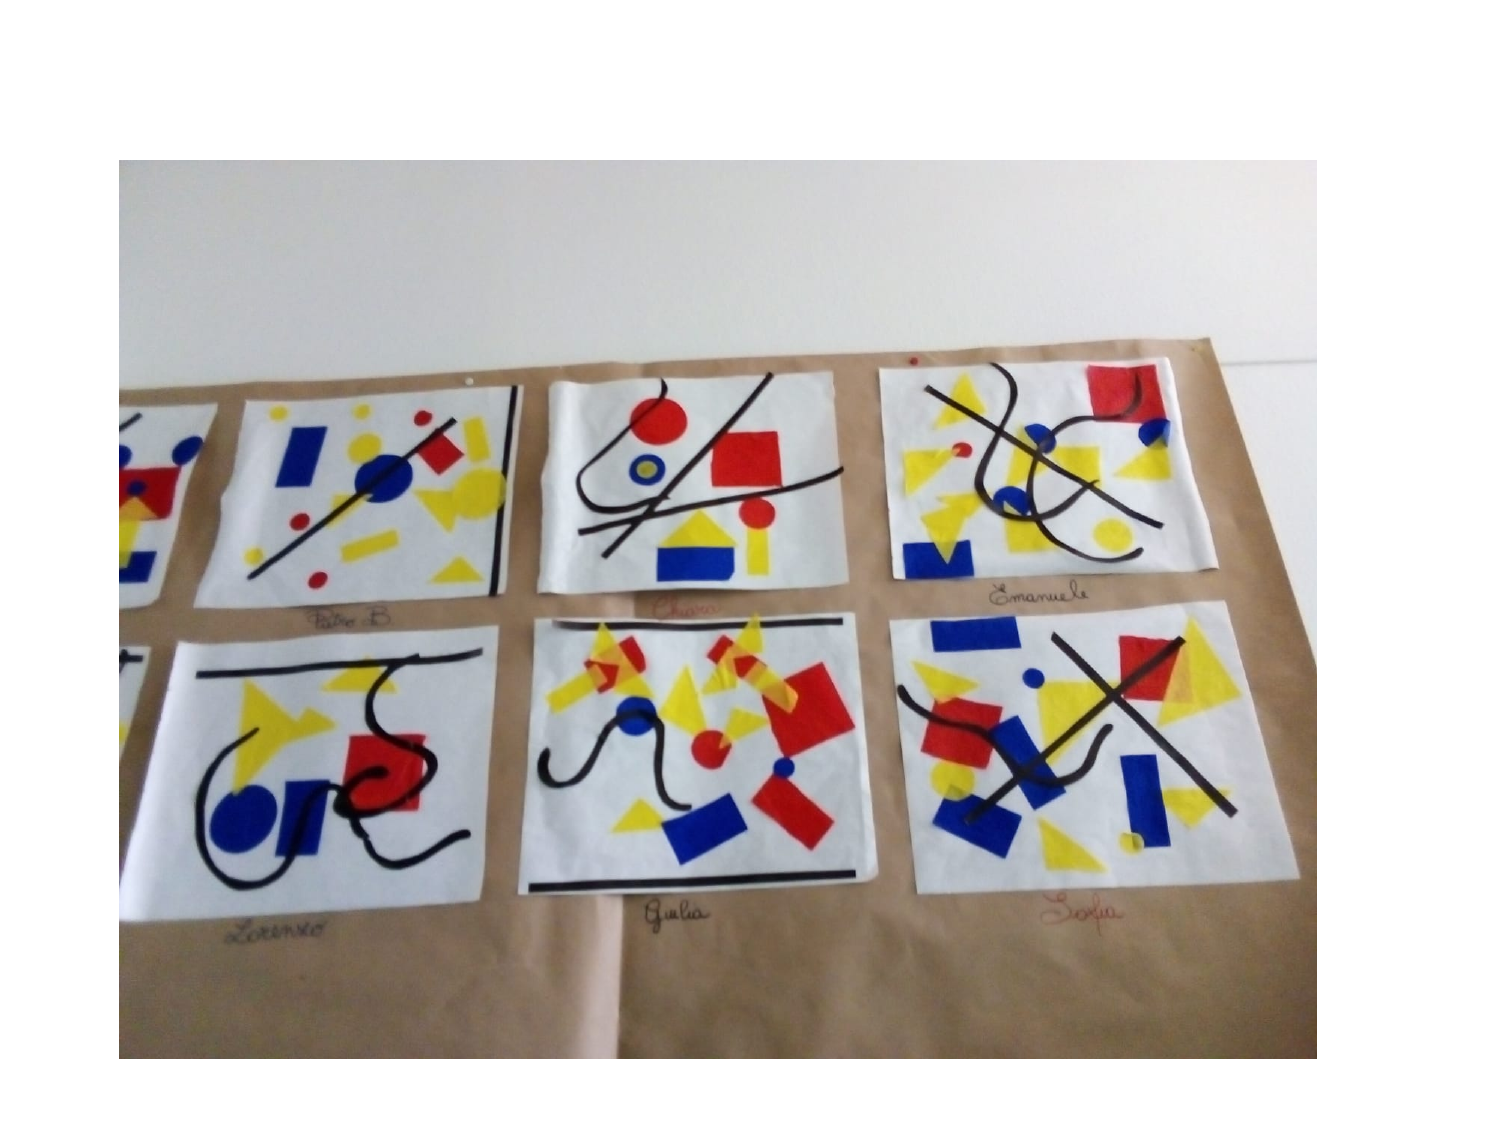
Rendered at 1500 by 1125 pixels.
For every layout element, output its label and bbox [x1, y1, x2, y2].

list [119, 160, 1318, 1060]
